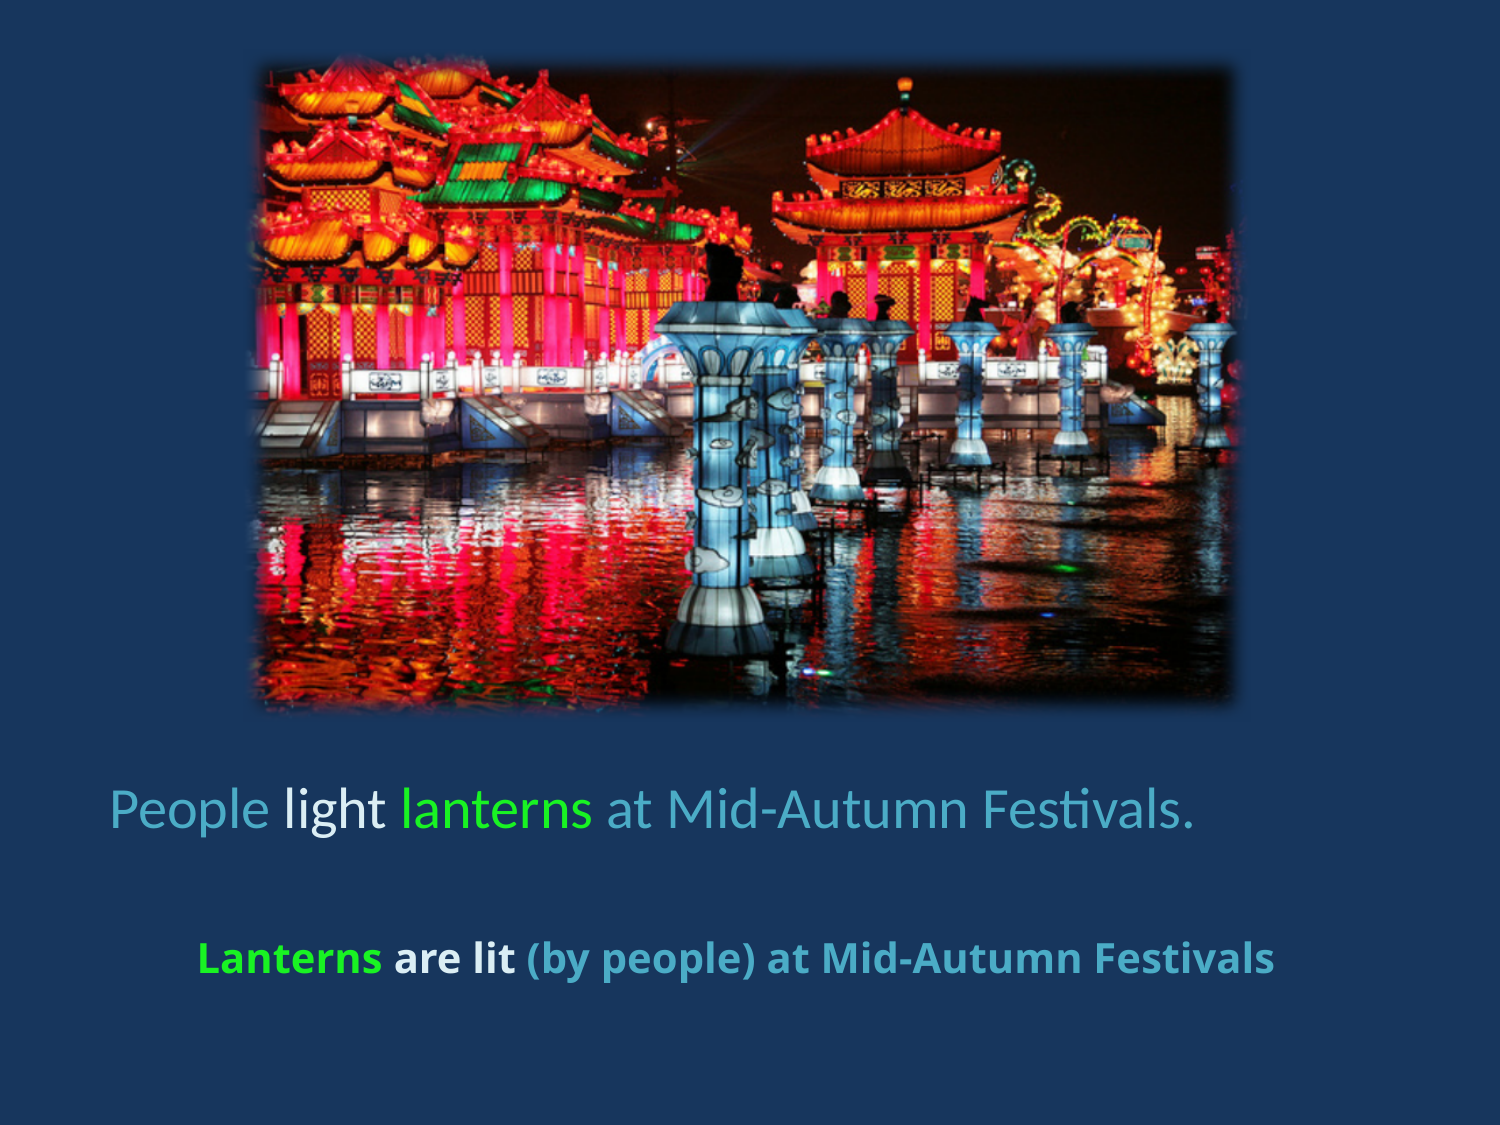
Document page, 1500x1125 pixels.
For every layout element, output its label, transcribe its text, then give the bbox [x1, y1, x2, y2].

text_box Lanterns are lit (by people) at Mid-Autumn Festivals [181, 924, 1291, 990]
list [242, 49, 1251, 722]
text_box People light lanterns at Mid-Autumn Festivals. [94, 762, 1212, 848]
